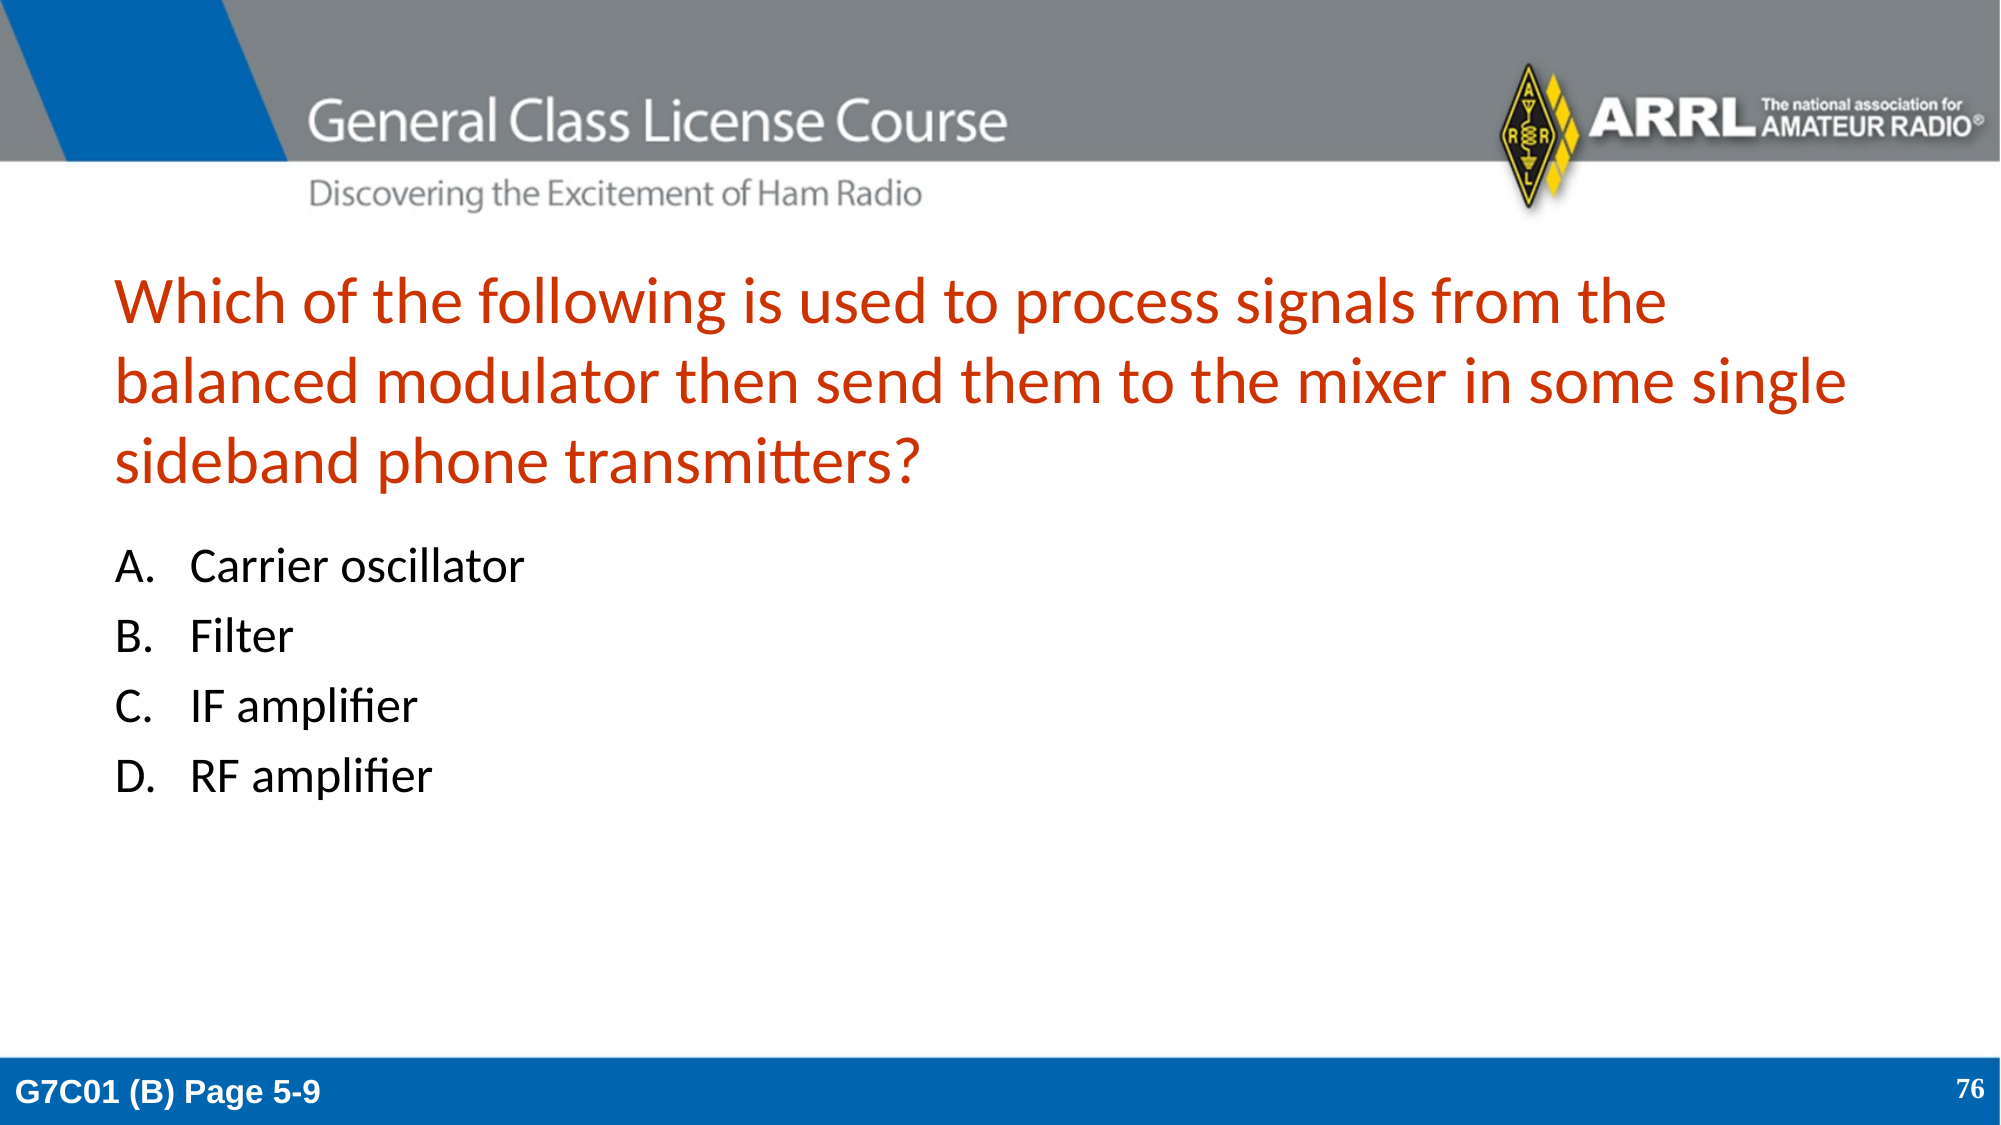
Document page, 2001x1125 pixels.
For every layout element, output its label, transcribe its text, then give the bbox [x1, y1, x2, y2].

text_box 76 [1875, 1062, 2000, 1113]
title Which of the following is used to process signals from the balanced modulator then send them to the mixer in some single sideband phone transmitters? [99, 249, 1900, 468]
picture [0, 0, 2001, 1125]
list Carrier oscillator Filter IF amplifier RF amplifier [99, 525, 1900, 1005]
text_box G7C01 (B) Page 5-9 [0, 1062, 1313, 1118]
